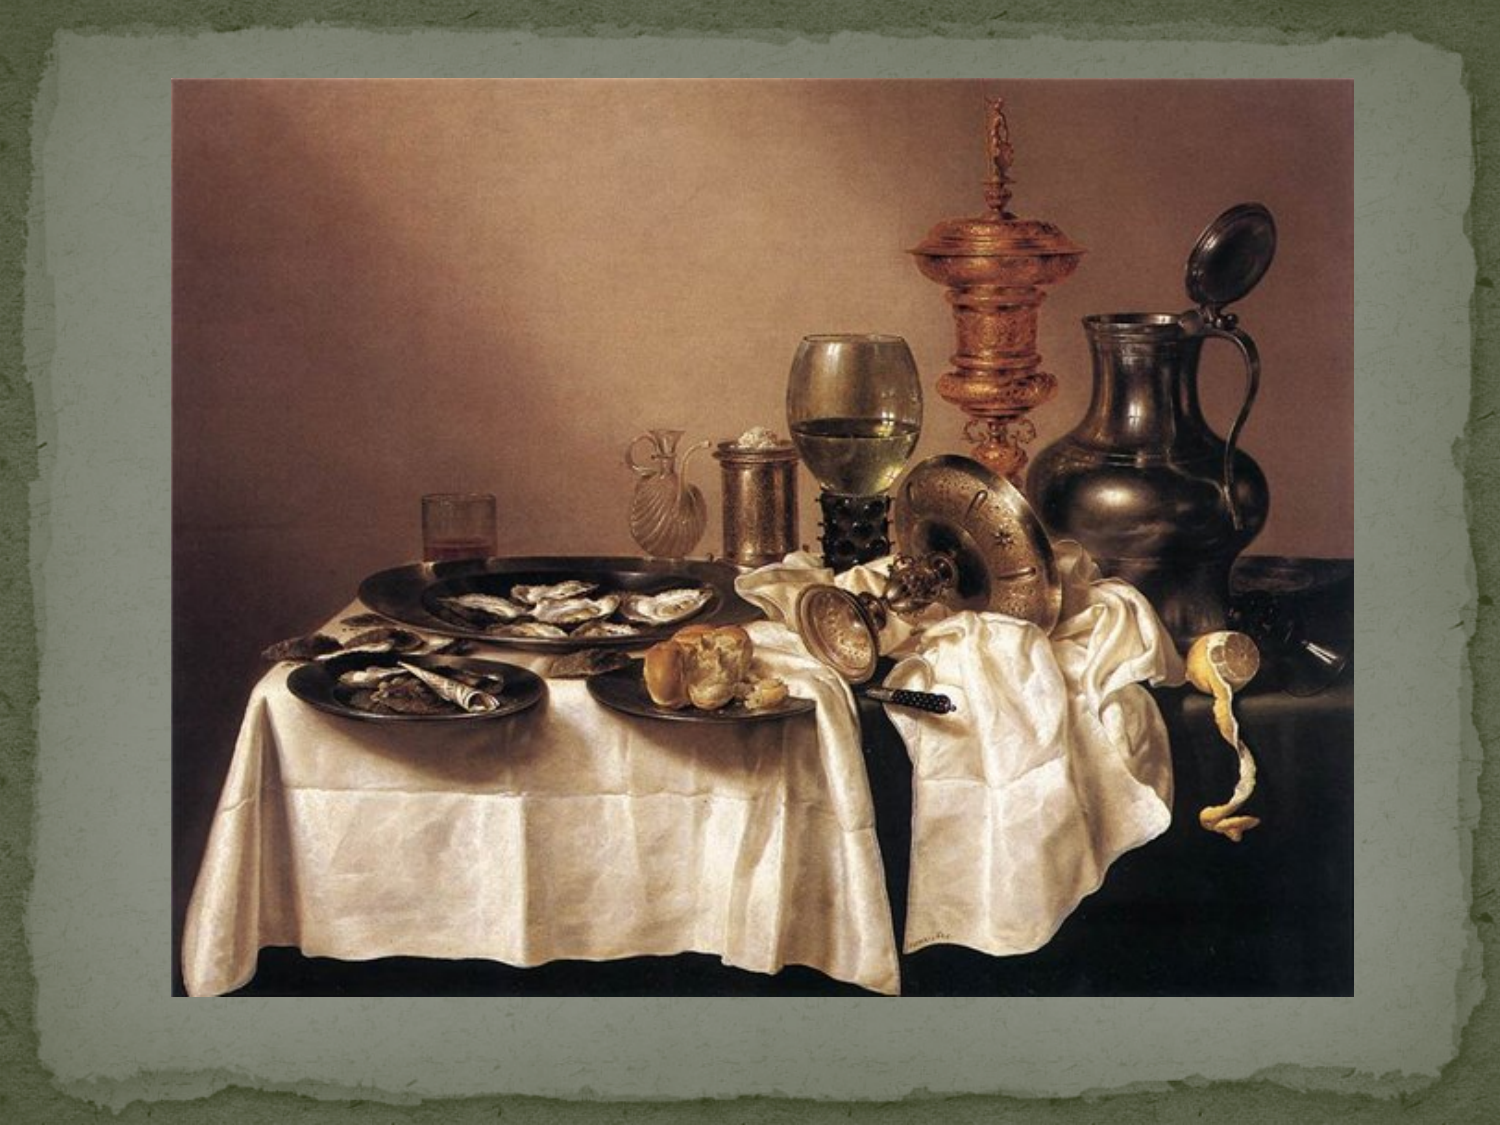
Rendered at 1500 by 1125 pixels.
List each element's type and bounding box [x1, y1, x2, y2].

picture [171, 78, 1354, 997]
